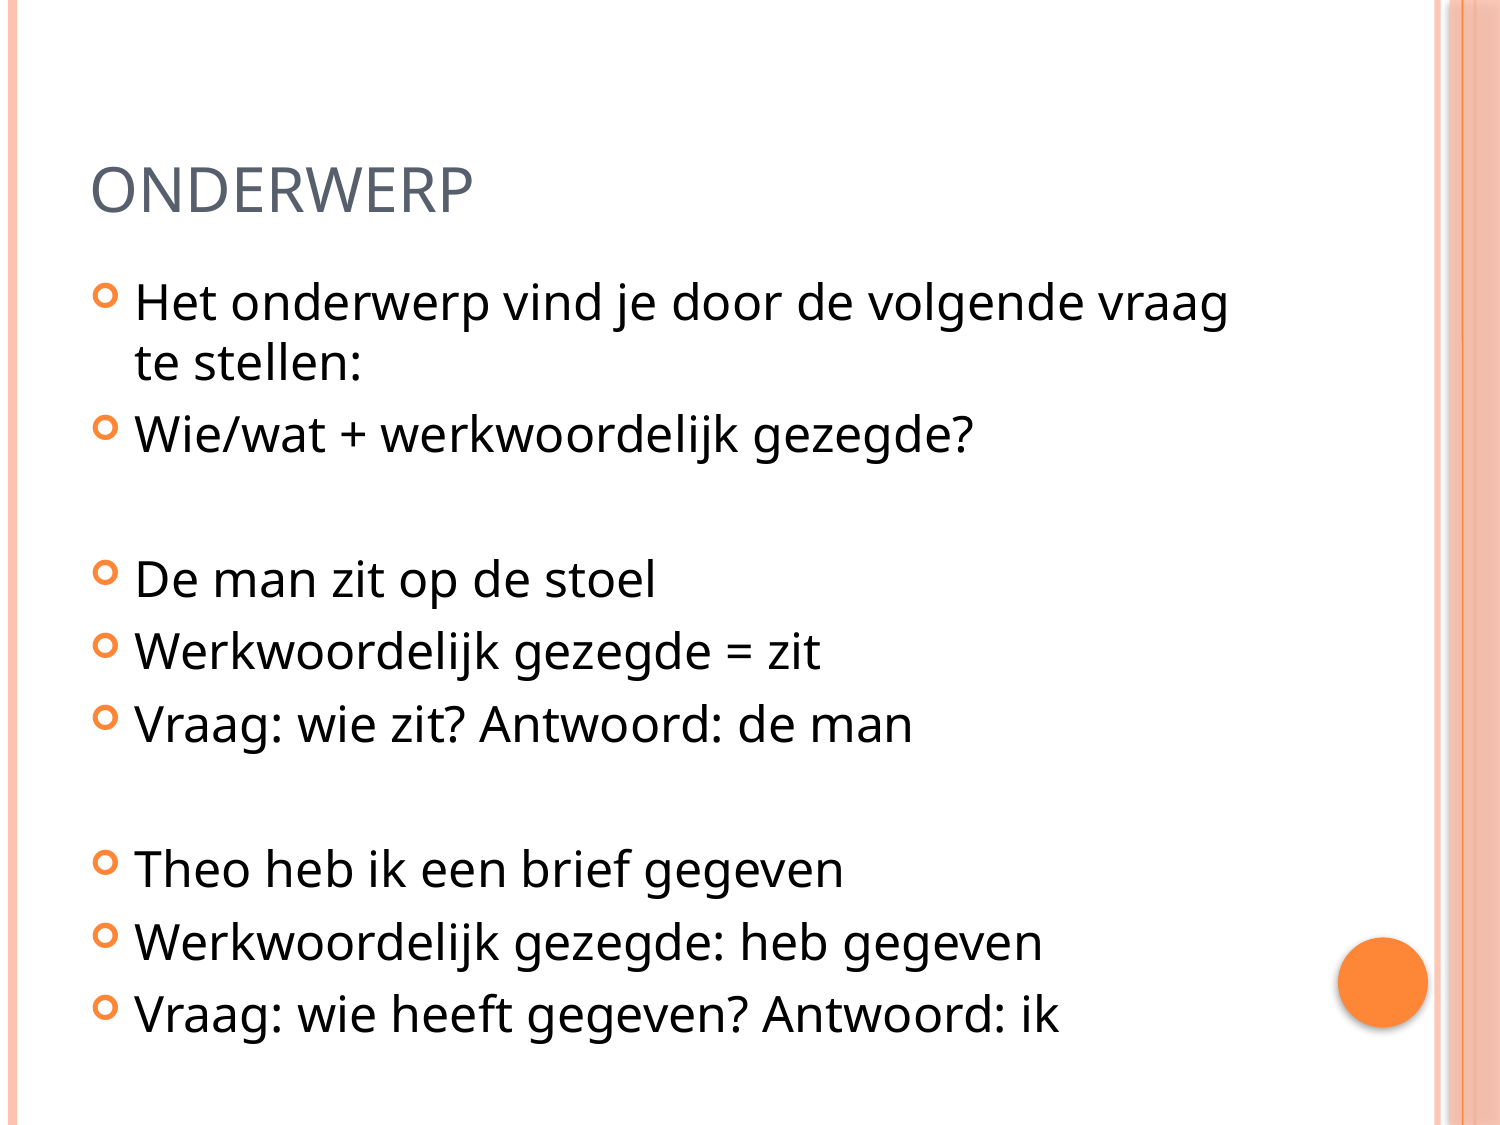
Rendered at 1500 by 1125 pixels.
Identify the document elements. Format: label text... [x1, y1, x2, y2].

title Onderwerp [75, 45, 1300, 233]
list Het onderwerp vind je door de volgende vraag te stellen: Wie/wat + werkwoordelijk gezegde? De man zit op de stoel Werkwoordelijk gezegde = zit Vraag: wie zit? Antwoord: de man Theo heb ik een brief gegeven Werkwoordelijk gezegde: heb gegeven Vraag: wie heeft gegeven? Antwoord: ik [75, 262, 1300, 1062]
